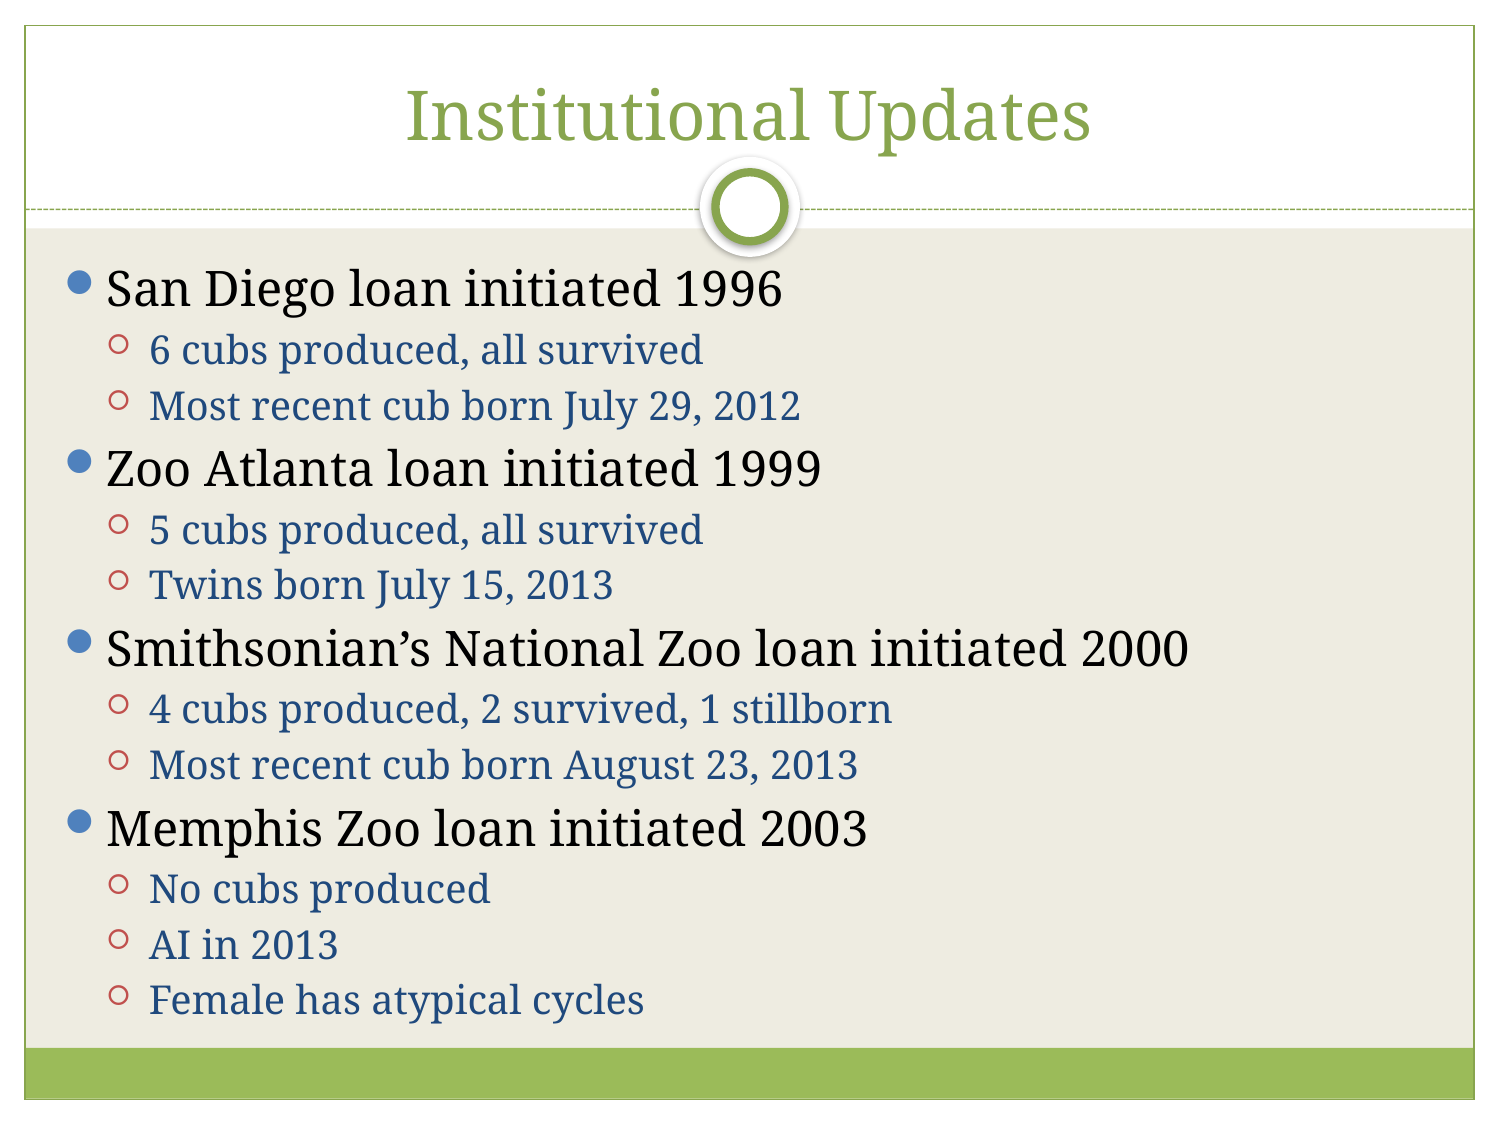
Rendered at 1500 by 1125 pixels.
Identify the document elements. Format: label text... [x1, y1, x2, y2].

list San Diego loan initiated 1996 6 cubs produced, all survived Most recent cub born July 29, 2012 Zoo Atlanta loan initiated 1999 5 cubs produced, all survived Twins born July 15, 2013 Smithsonian’s National Zoo loan initiated 2000 4 cubs produced, 2 survived, 1 stillborn Most recent cub born August 23, 2013 Memphis Zoo loan initiated 2003 No cubs produced AI in 2013 Female has atypical cycles [49, 250, 1445, 1038]
title Institutional Updates [49, 37, 1450, 162]
